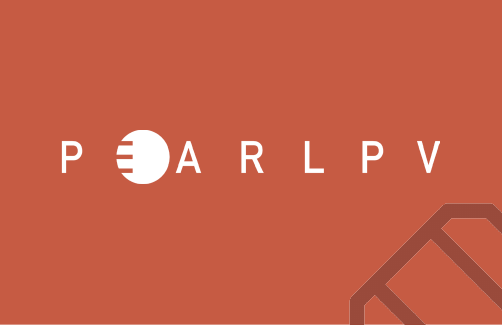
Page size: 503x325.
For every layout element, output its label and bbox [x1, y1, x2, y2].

text_box [341, 47, 502, 325]
text_box [0, 0, 502, 325]
text_box [61, 130, 440, 184]
